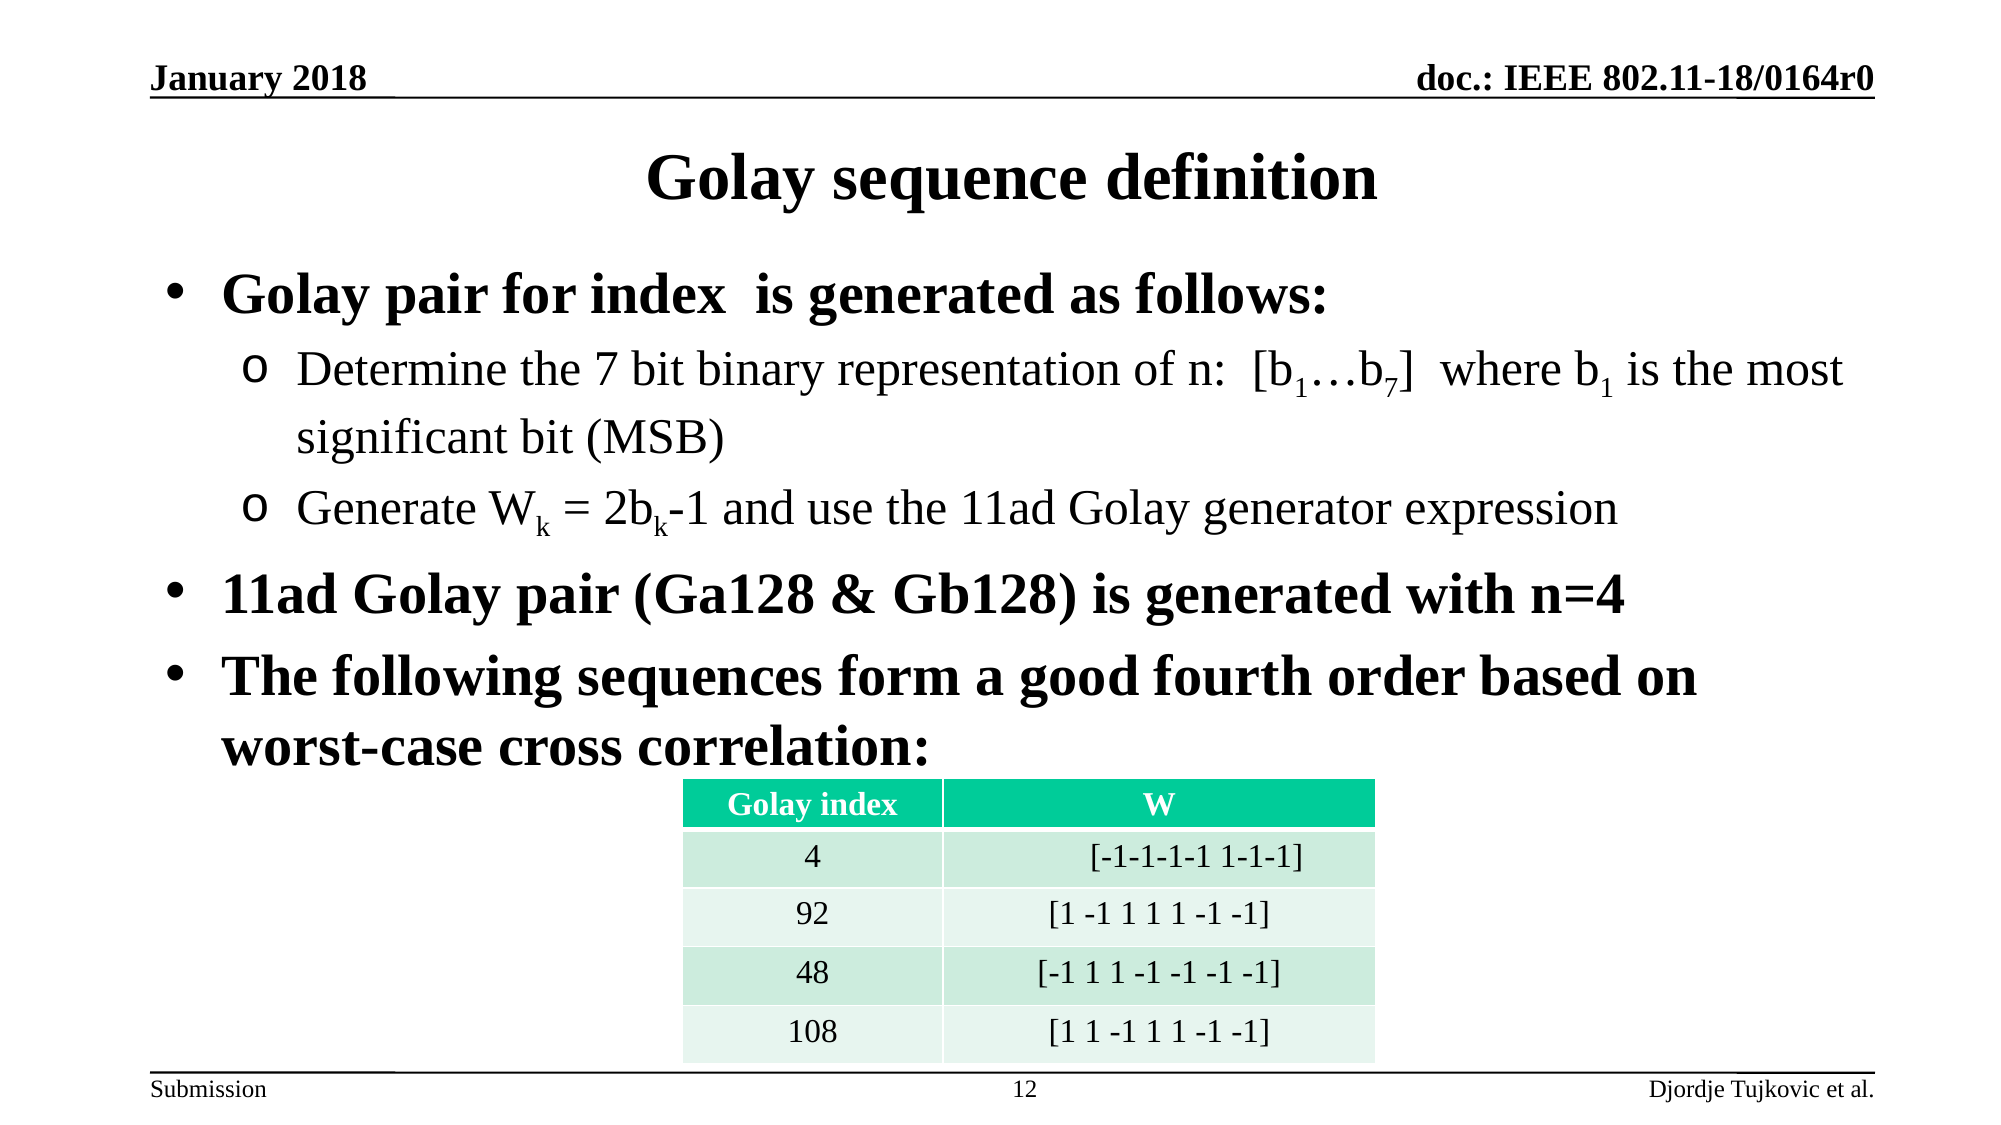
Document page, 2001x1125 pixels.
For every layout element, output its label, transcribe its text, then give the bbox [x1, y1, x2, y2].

table_cell 4 [683, 832, 942, 887]
slide_number 12 [936, 1072, 1113, 1111]
table_cell [1 1 -1 1 1 -1 -1] [944, 1006, 1375, 1063]
table_header W [944, 779, 1375, 827]
table_cell [-1 1 1 -1 -1 -1 -1] [944, 947, 1375, 1005]
table_cell [1 -1 1 1 1 -1 -1] [944, 889, 1375, 946]
table_cell 108 [683, 1006, 942, 1063]
footer Djordje Tujkovic et al. [1169, 1072, 1876, 1111]
table_cell 48 [683, 947, 942, 1005]
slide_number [149, 59, 750, 98]
title Golay sequence definition [149, 97, 1876, 248]
table_cell 92 [683, 889, 942, 946]
table_cell [-1-1-1-1 1-1-1] [944, 832, 1375, 887]
table_header Golay index [683, 779, 942, 827]
